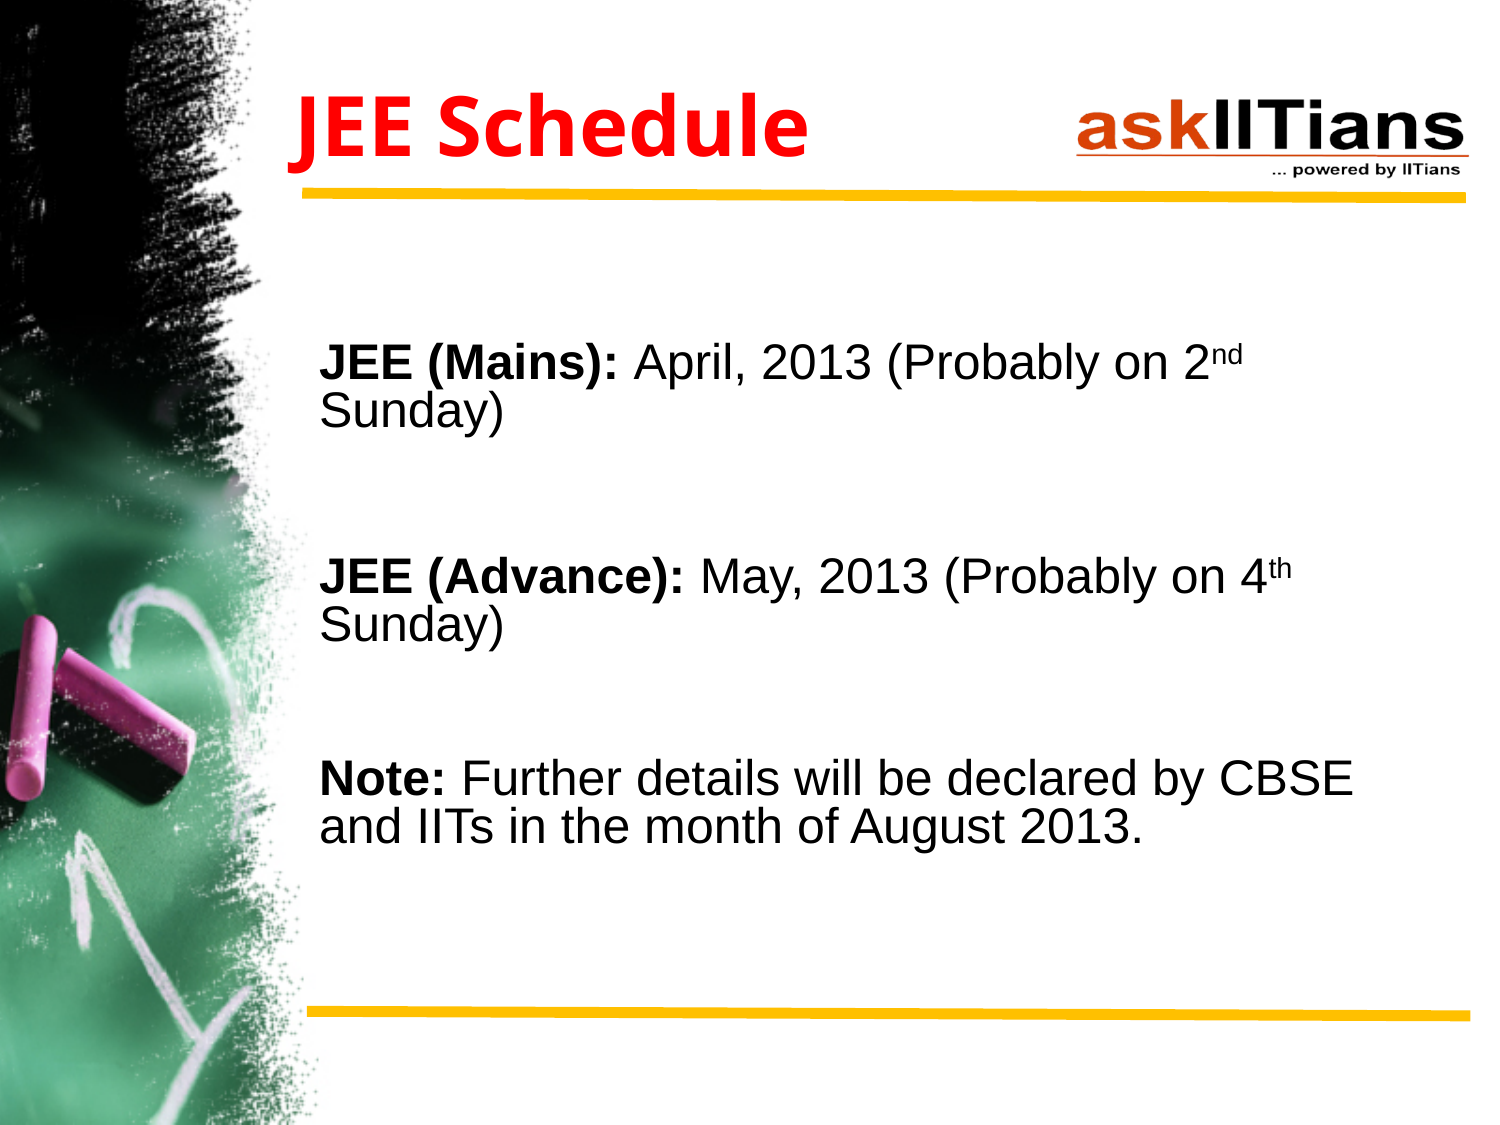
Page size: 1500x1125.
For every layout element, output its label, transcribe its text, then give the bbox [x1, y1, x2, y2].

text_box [306, 1011, 1471, 1017]
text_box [301, 192, 949, 198]
text_box JEE (Mains): April, 2013 (Probably on 2nd Sunday) JEE (Advance): May, 2013 (Probably on 4th Sunday) Note: Further details will be declared by CBSE and IITs in the month of August 2013. [304, 334, 1409, 861]
title JEE Schedule [279, 53, 1430, 192]
picture [0, 0, 1500, 1125]
